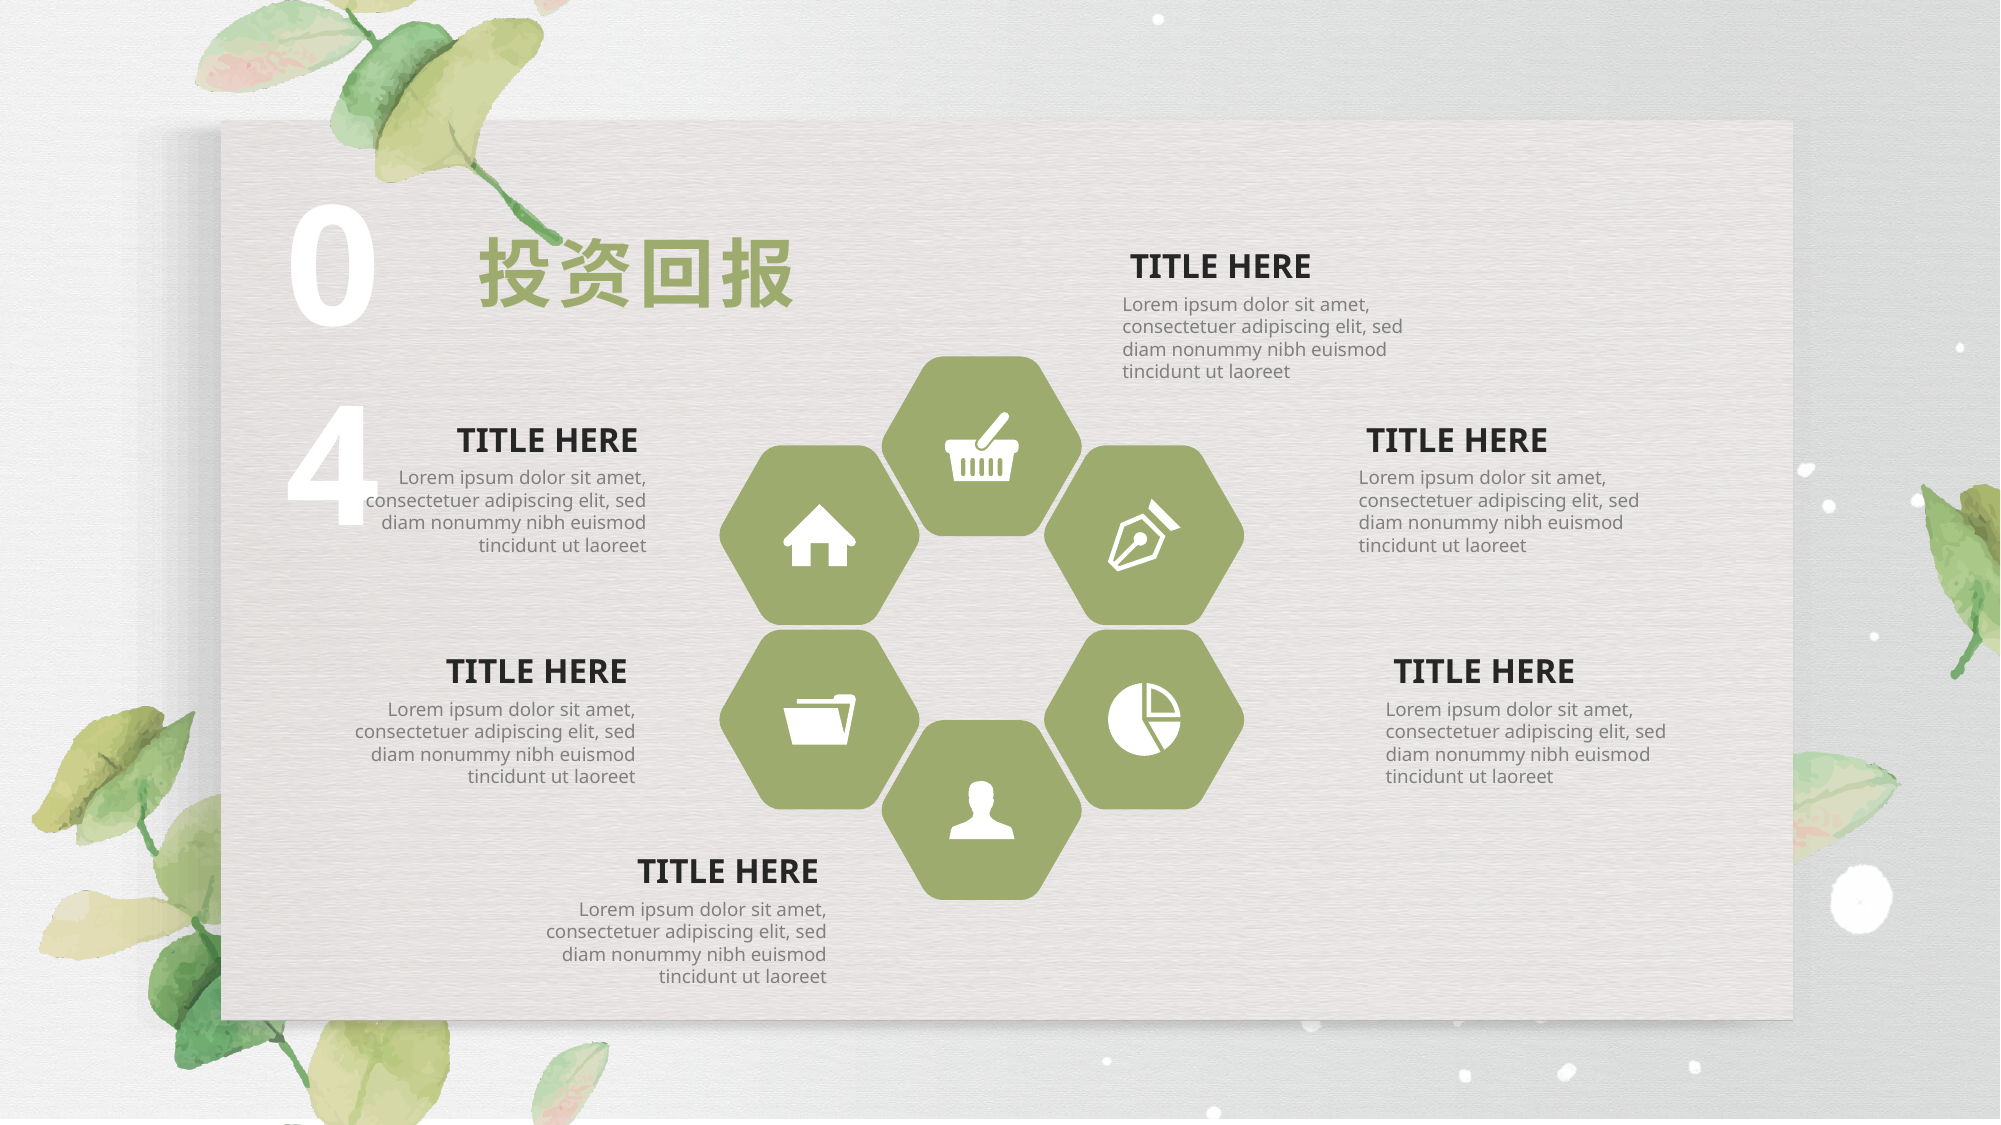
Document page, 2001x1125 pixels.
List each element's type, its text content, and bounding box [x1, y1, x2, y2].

text_box [880, 719, 1083, 901]
text_box [718, 628, 921, 811]
text_box [947, 780, 1016, 841]
text_box 04 [270, 151, 491, 567]
text_box [1043, 444, 1246, 627]
text_box [1106, 512, 1167, 573]
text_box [1370, 642, 1698, 796]
text_box [718, 444, 921, 627]
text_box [334, 411, 661, 565]
text_box [943, 410, 1020, 483]
picture [0, 0, 2001, 1125]
text_box [1043, 628, 1246, 811]
text_box [880, 355, 1083, 538]
text_box [782, 693, 857, 746]
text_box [514, 842, 842, 997]
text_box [1343, 411, 1671, 565]
text_box [1147, 496, 1183, 533]
text_box [1107, 681, 1182, 757]
text_box [782, 502, 857, 568]
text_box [1107, 237, 1434, 392]
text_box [323, 642, 651, 796]
text_box 投资回报 [462, 218, 812, 324]
